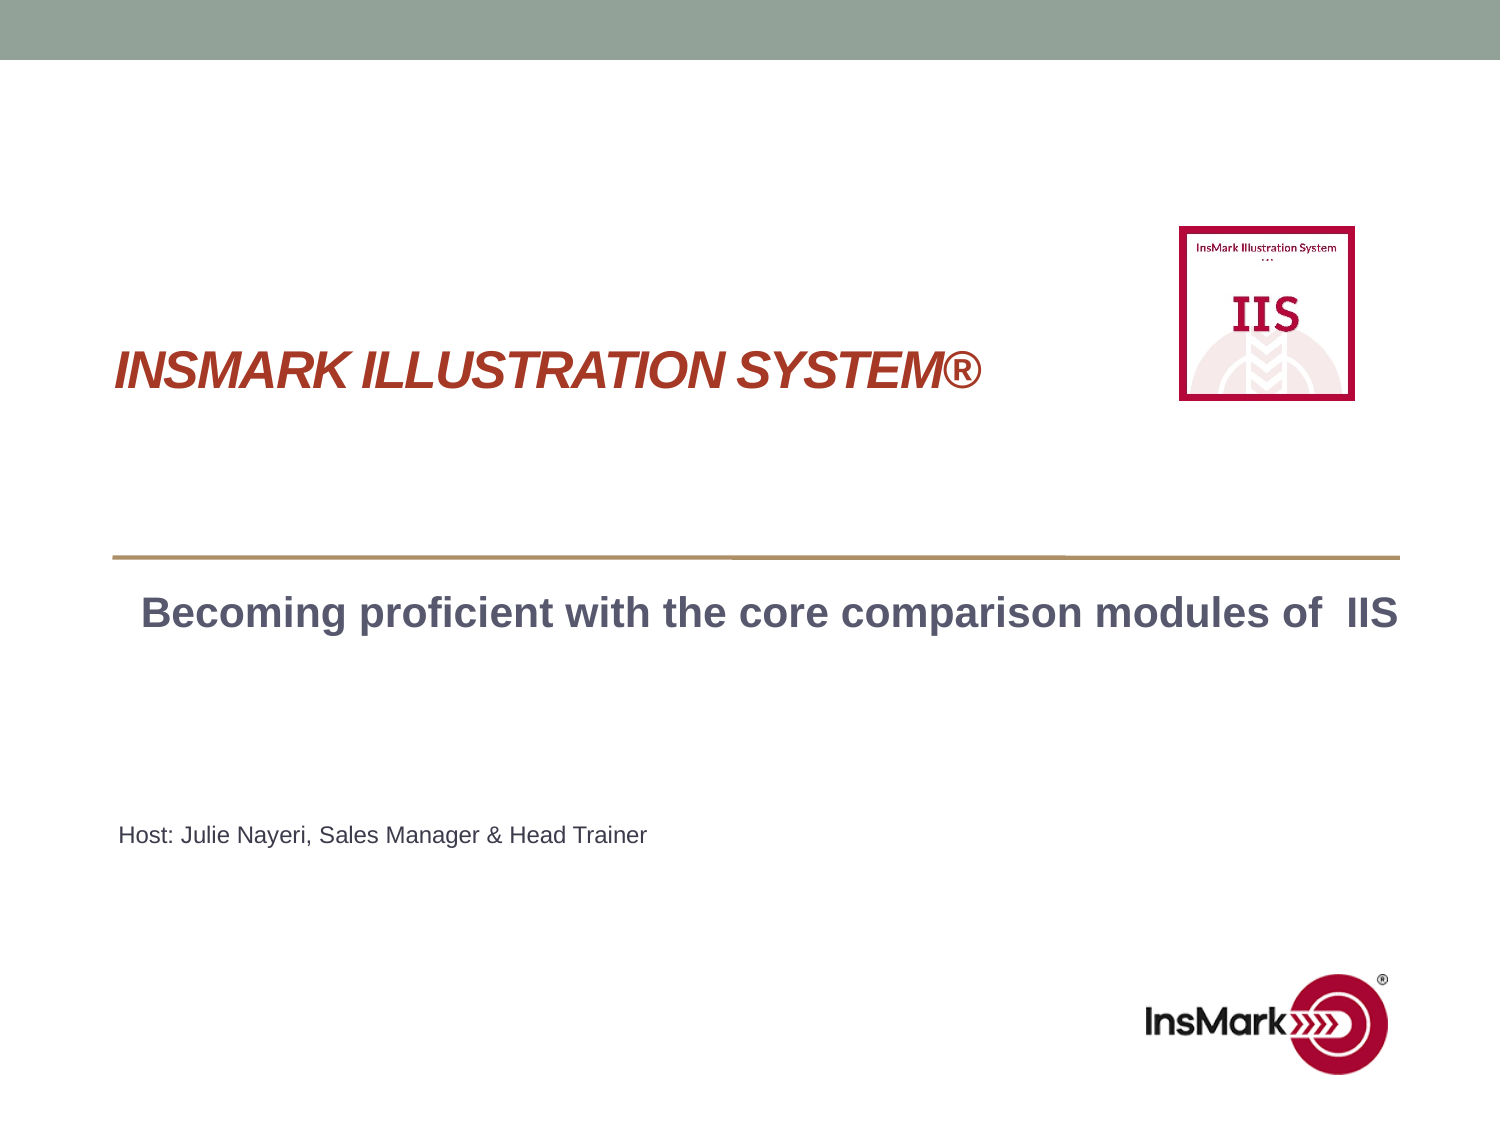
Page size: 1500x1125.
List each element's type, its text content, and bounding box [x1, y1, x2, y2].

subtitle Becoming proficient with the core comparison modules of IIS Host: Julie Nayeri, Sales Manager & Head Trainer [103, 488, 1438, 888]
title Insmark Illustration system® [99, 162, 1338, 562]
picture [1146, 974, 1388, 1076]
picture [1179, 225, 1355, 402]
